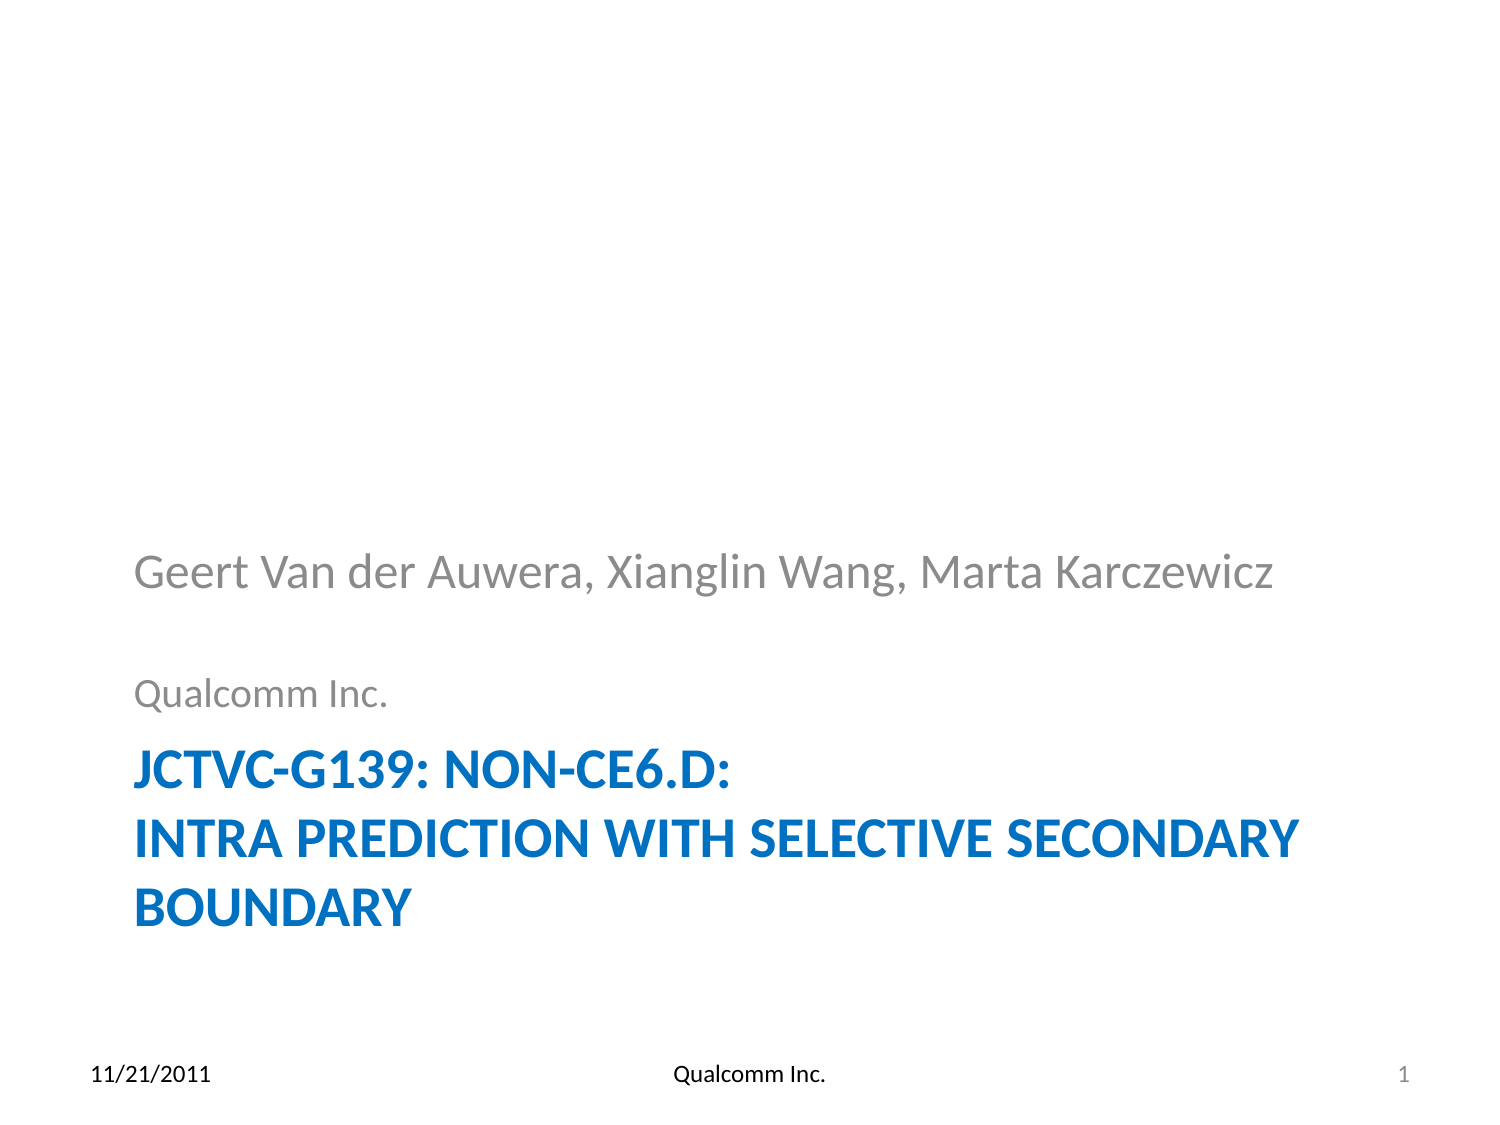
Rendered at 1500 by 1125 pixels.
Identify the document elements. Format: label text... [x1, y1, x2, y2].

footer Qualcomm Inc. [512, 1042, 988, 1103]
slide_number 1 [1074, 1042, 1425, 1103]
title JCTVC-G139: Non-CE6.d: Intra Prediction With Selective Secondary Boundary [118, 723, 1394, 947]
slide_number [75, 1042, 425, 1103]
list Geert Van der Auwera, Xianglin Wang, Marta Karczewicz Qualcomm Inc. [118, 476, 1394, 723]
